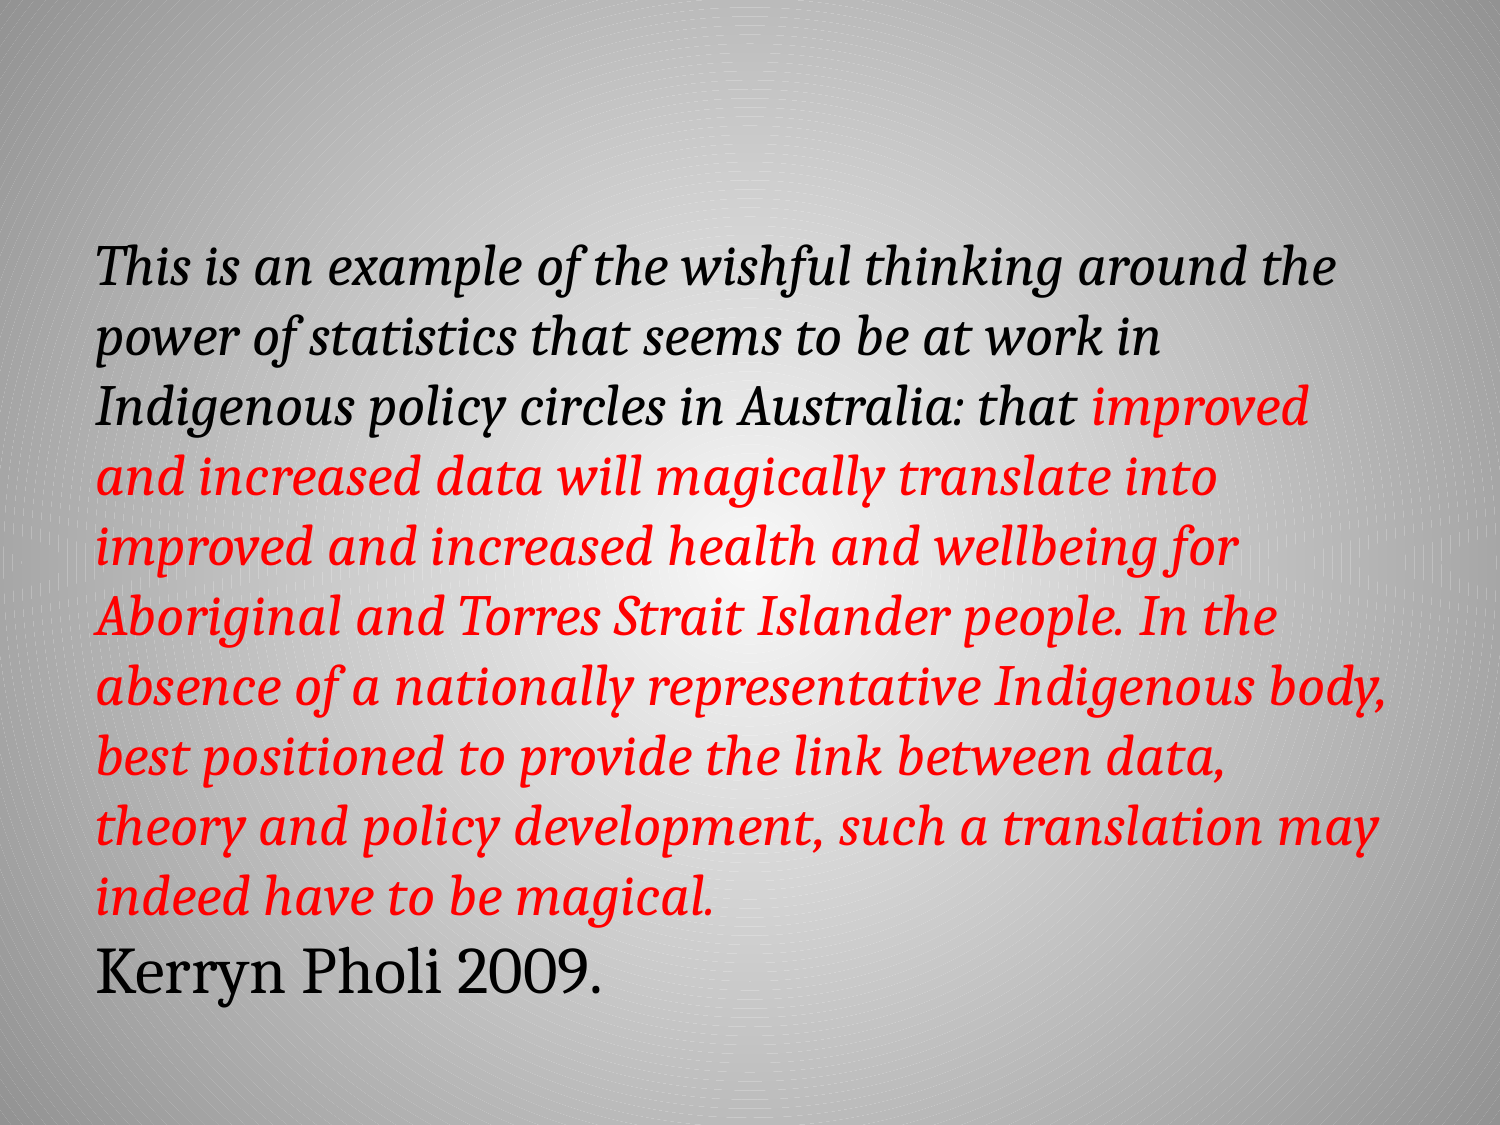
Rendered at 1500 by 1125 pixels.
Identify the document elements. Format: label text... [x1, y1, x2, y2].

text_box This is an example of the wishful thinking around the power of statistics that seems to be at work in Indigenous policy circles in Australia: that improved and increased data will magically translate into improved and increased health and wellbeing for Aboriginal and Torres Strait Islander people. In the absence of a nationally representative Indigenous body, best positioned to provide the link between data, theory and policy development, such a translation may indeed have to be magical. Kerryn Pholi 2009. [80, 219, 1427, 1095]
